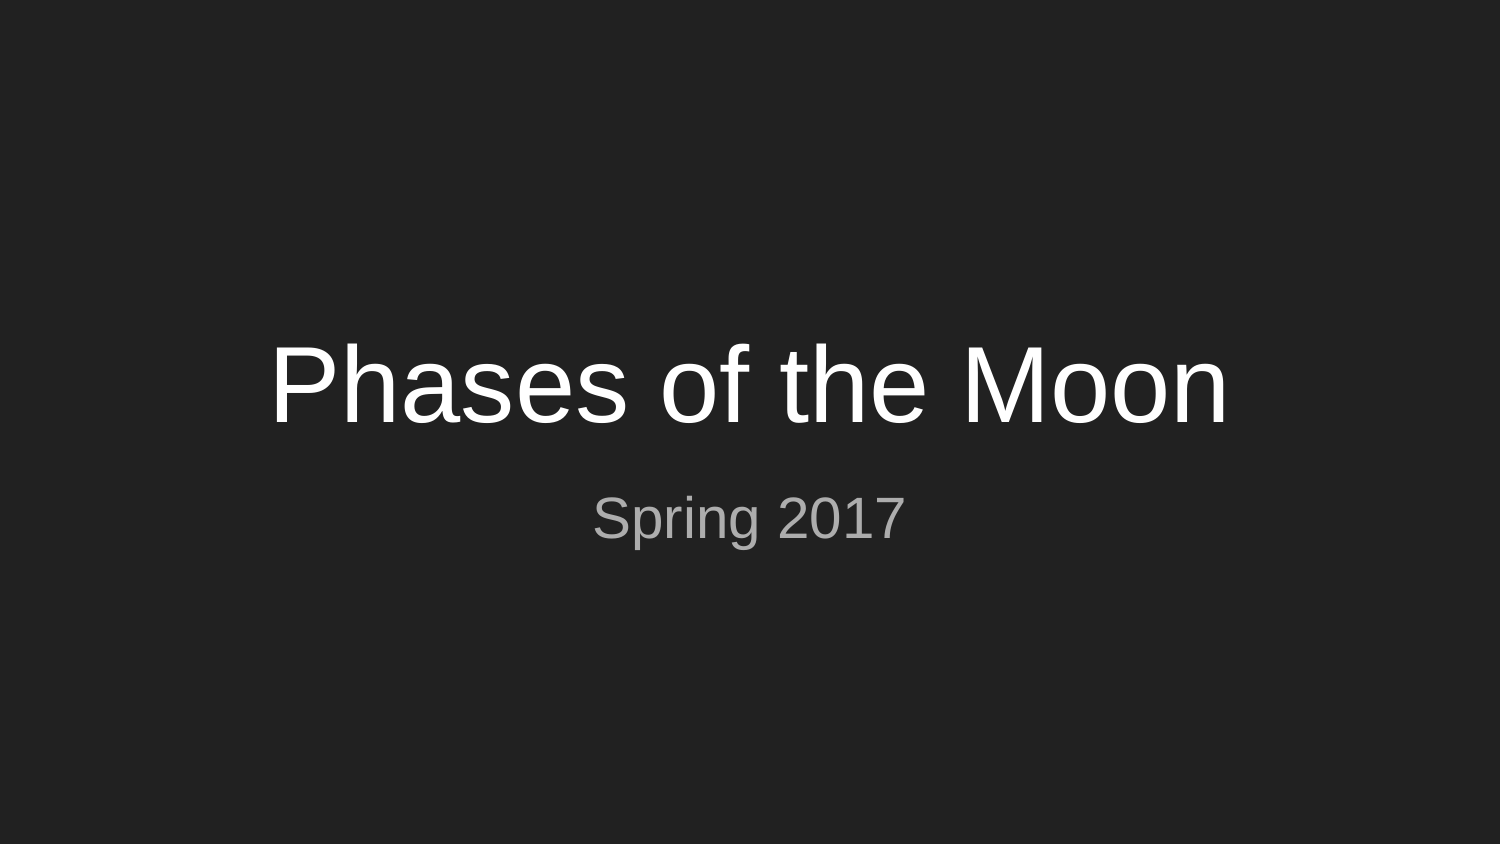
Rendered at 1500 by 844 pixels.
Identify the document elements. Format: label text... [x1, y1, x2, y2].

subtitle Spring 2017 [51, 464, 1449, 595]
title Phases of the Moon [51, 122, 1449, 459]
